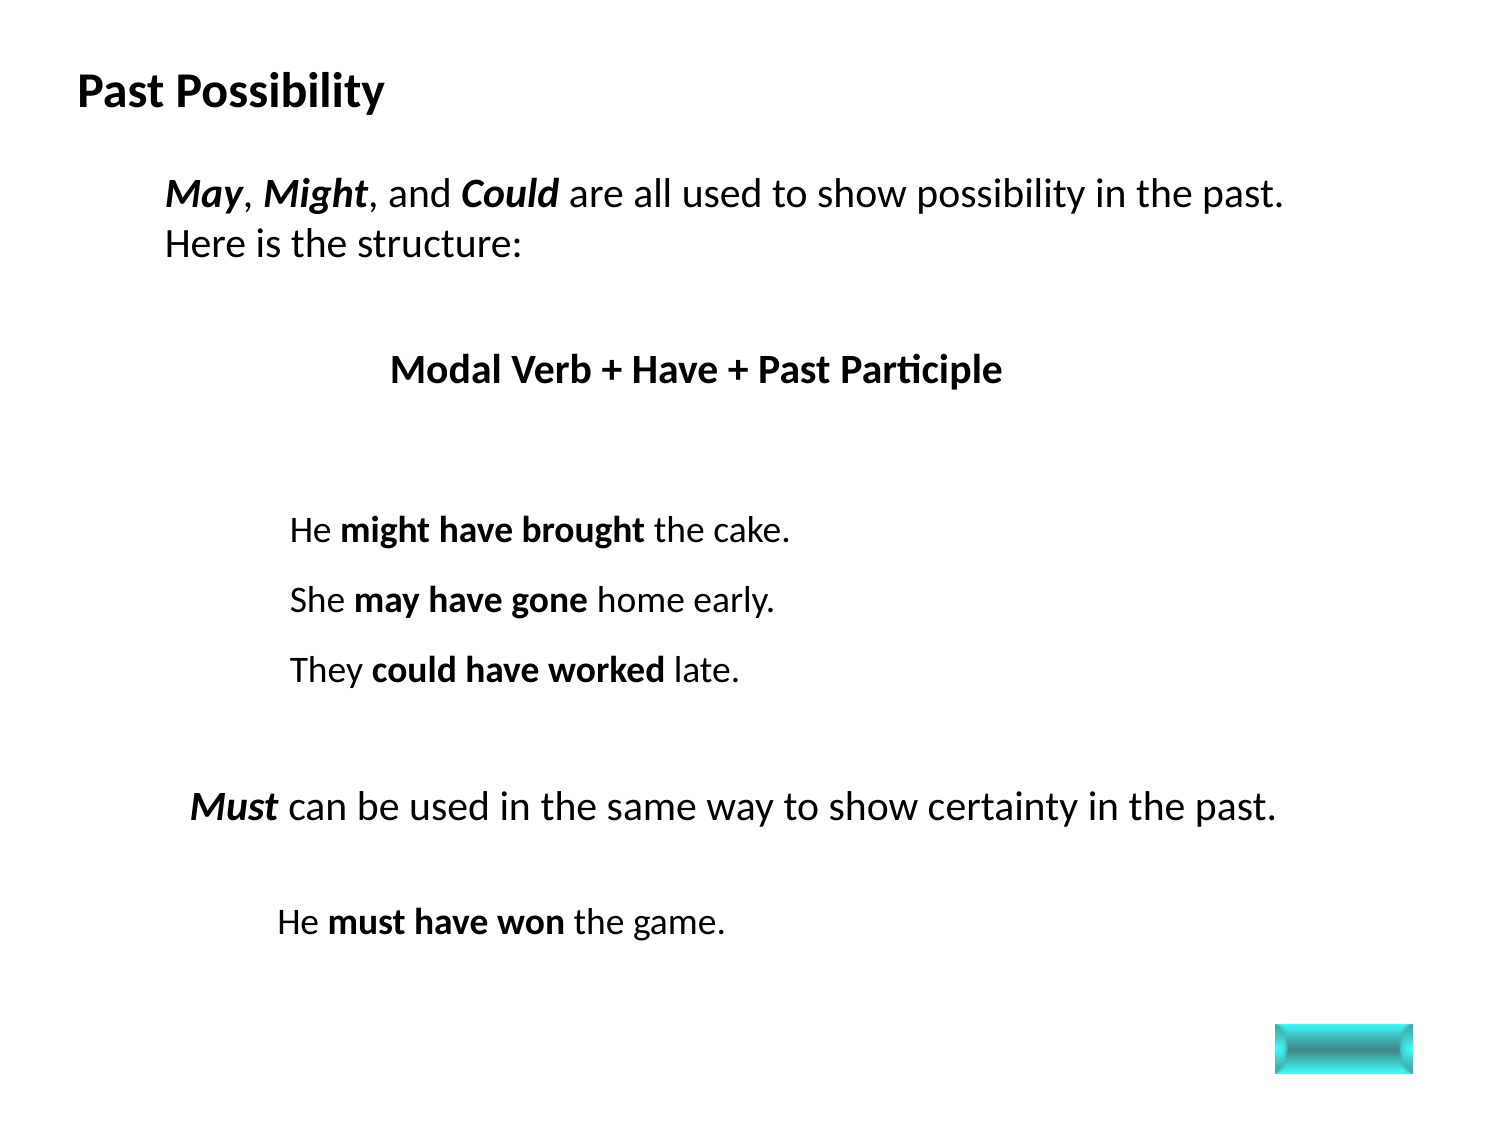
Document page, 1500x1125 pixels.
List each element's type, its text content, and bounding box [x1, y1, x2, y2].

text_box May, Might, and Could are all used to show possibility in the past. Here is the structure: [150, 158, 1313, 274]
text_box Modal Verb + Have + Past Participle [374, 334, 1038, 400]
text_box He might have brought the cake. She may have gone home early. They could have worked late. [275, 498, 838, 698]
text_box Must can be used in the same way to show certainty in the past. [174, 771, 1313, 837]
picture [1274, 1024, 1413, 1074]
text_box Past Possibility [62, 49, 413, 125]
text_box He must have won the game. [262, 889, 763, 950]
